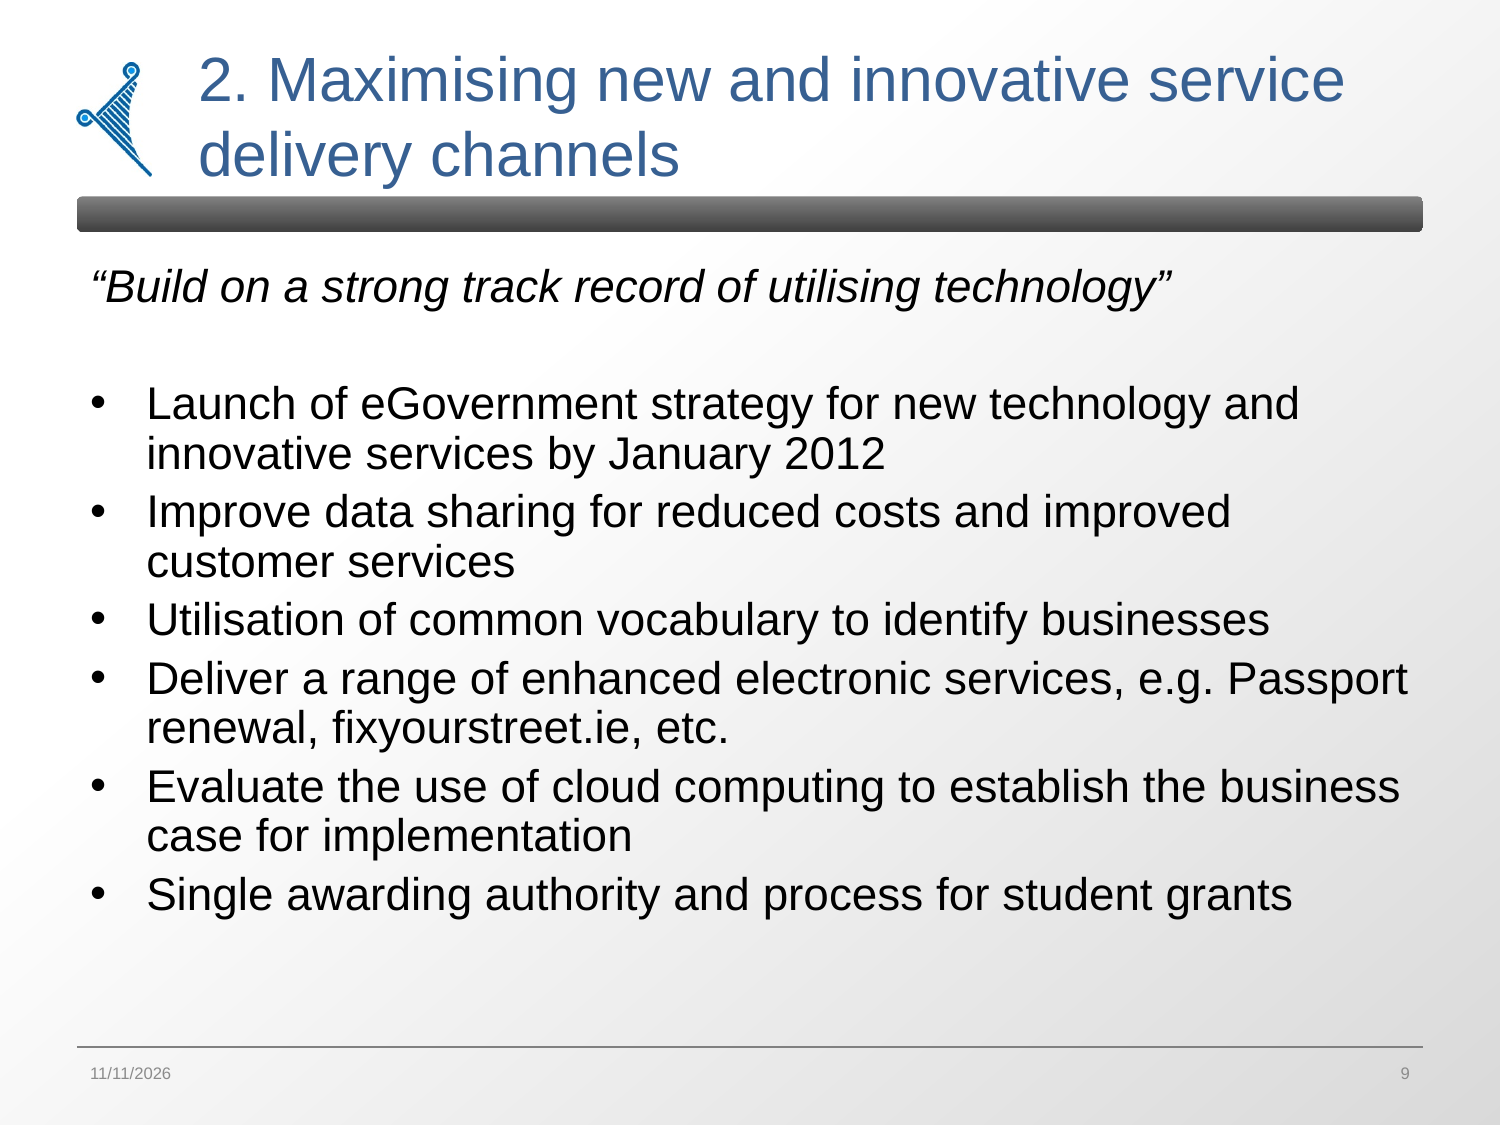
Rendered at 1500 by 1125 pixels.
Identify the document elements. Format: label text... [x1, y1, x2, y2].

slide_number 9 [1074, 1042, 1425, 1103]
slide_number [75, 1042, 425, 1103]
picture [76, 62, 152, 177]
title 2. Maximising new and innovative service delivery channels [182, 0, 1426, 197]
list “Build on a strong track record of utilising technology” Launch of eGovernment strategy for new technology and innovative services by January 2012 Improve data sharing for reduced costs and improved customer services Utilisation of common vocabulary to identify businesses Deliver a range of enhanced electronic services, e.g. Passport renewal, fixyourstreet.ie, etc. Evaluate the use of cloud computing to establish the business case for implementation Single awarding authority and process for student grants [74, 255, 1426, 1000]
